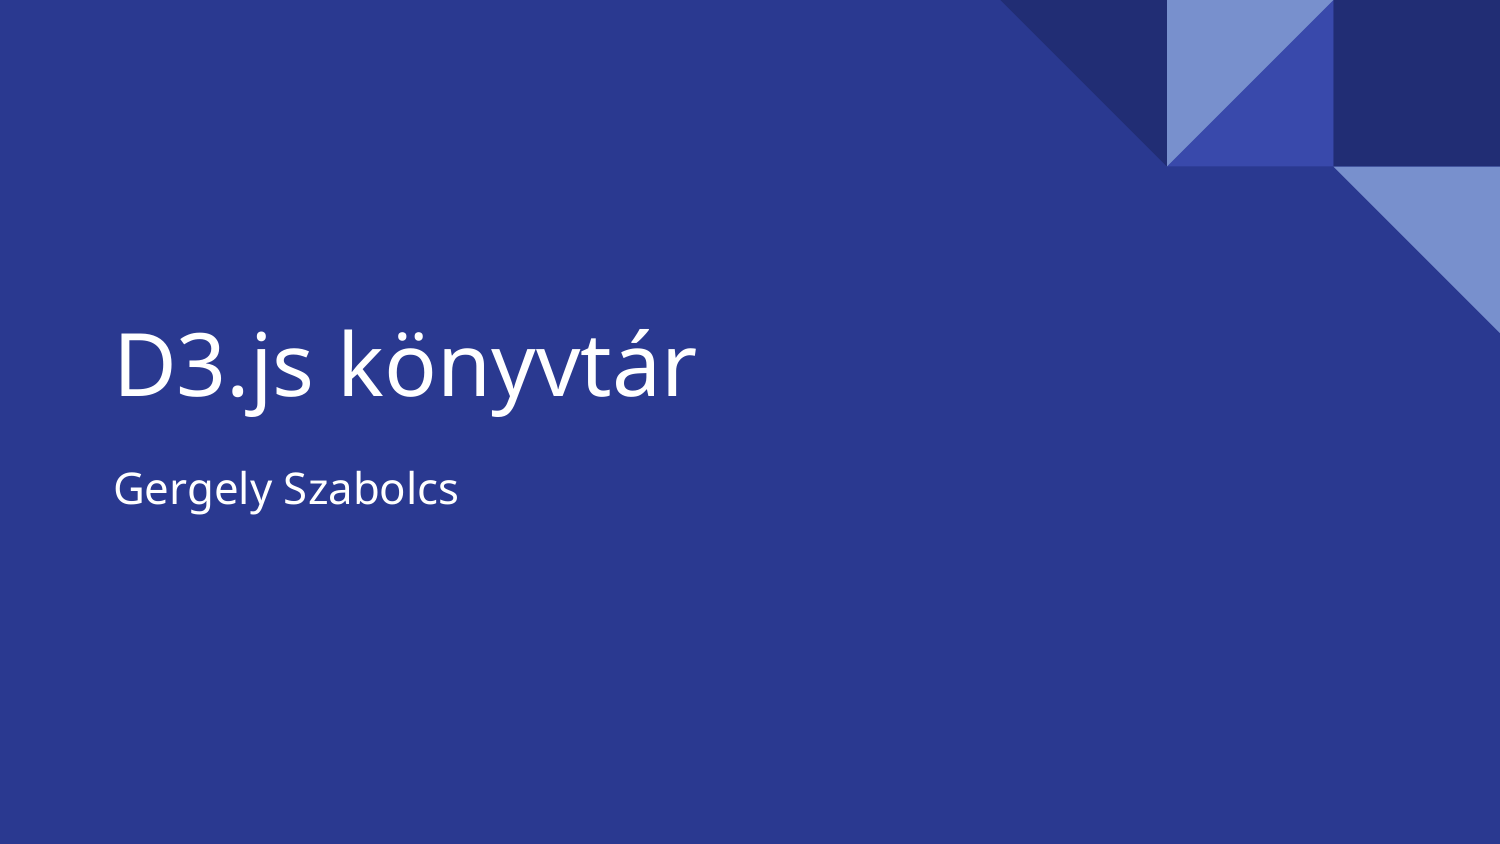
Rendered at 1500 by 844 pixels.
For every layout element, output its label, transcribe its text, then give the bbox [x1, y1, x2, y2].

subtitle Gergely Szabolcs [98, 445, 1447, 517]
title D3.js könyvtár [98, 291, 1447, 429]
